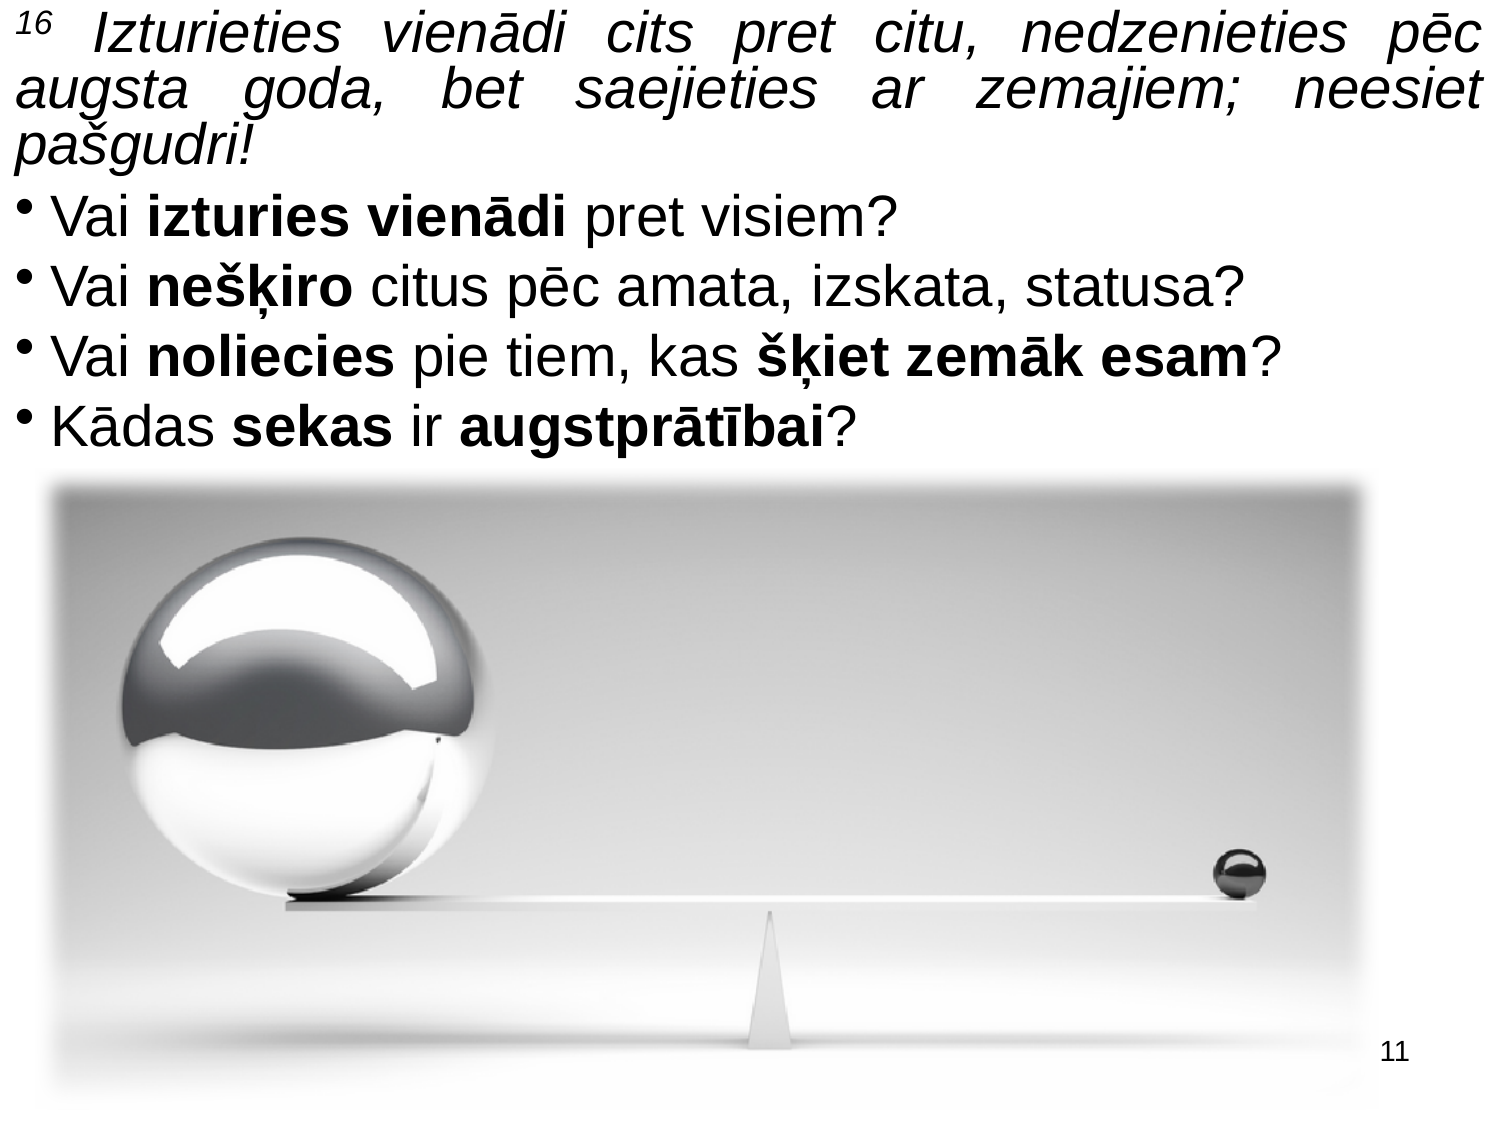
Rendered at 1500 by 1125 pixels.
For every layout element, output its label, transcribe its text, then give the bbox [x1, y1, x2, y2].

picture [34, 468, 1380, 1111]
text_box Vai izturies vienādi pret visiem? Vai nešķiro citus pēc amata, izskata, statusa? Vai noliecies pie tiem, kas šķiet zemāk esam? Kādas sekas ir augstprātībai? [0, 171, 1500, 466]
slide_number 11 [1385, 1024, 1426, 1103]
list 16 Izturieties vienādi cits pret citu, nedzenieties pēc augsta goda, bet saejieties ar zemajiem; neesiet pašgudri! [0, 0, 1500, 171]
